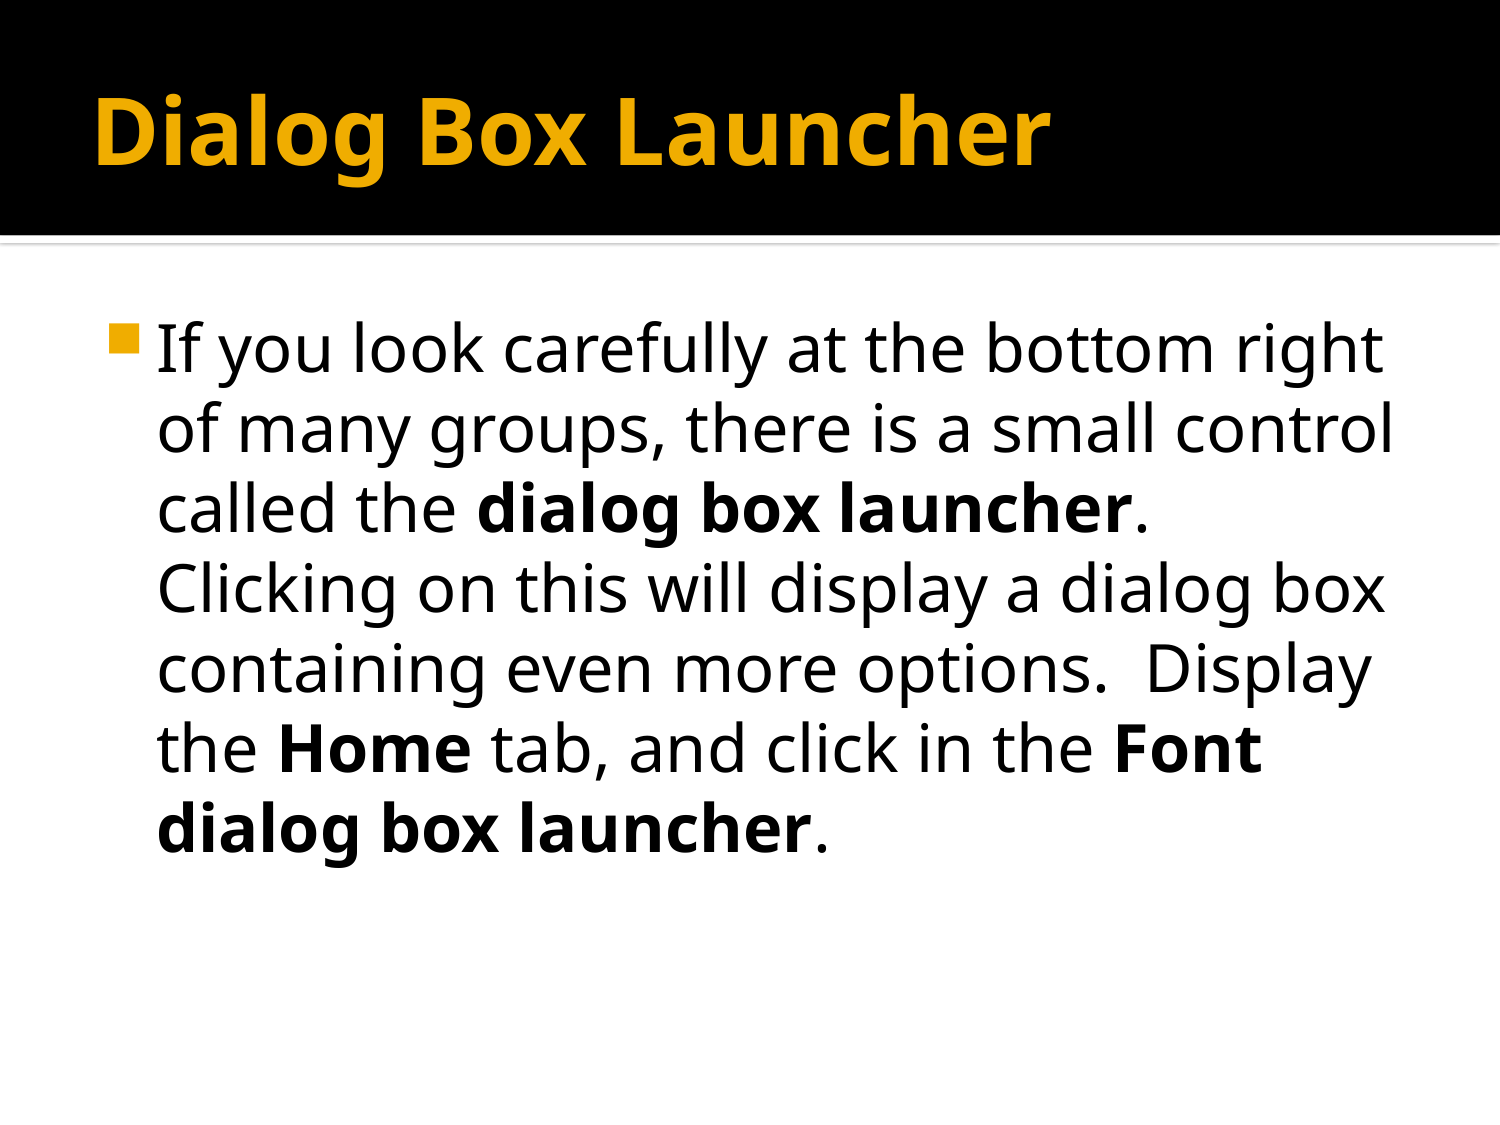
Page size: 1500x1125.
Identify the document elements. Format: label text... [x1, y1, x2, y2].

title Dialog Box Launcher [75, 25, 1425, 231]
list If you look carefully at the bottom right of many groups, there is a small control called the dialog box launcher. Clicking on this will display a dialog box containing even more options. Display the Home tab, and click in the Font dialog box launcher. [75, 291, 1425, 1050]
